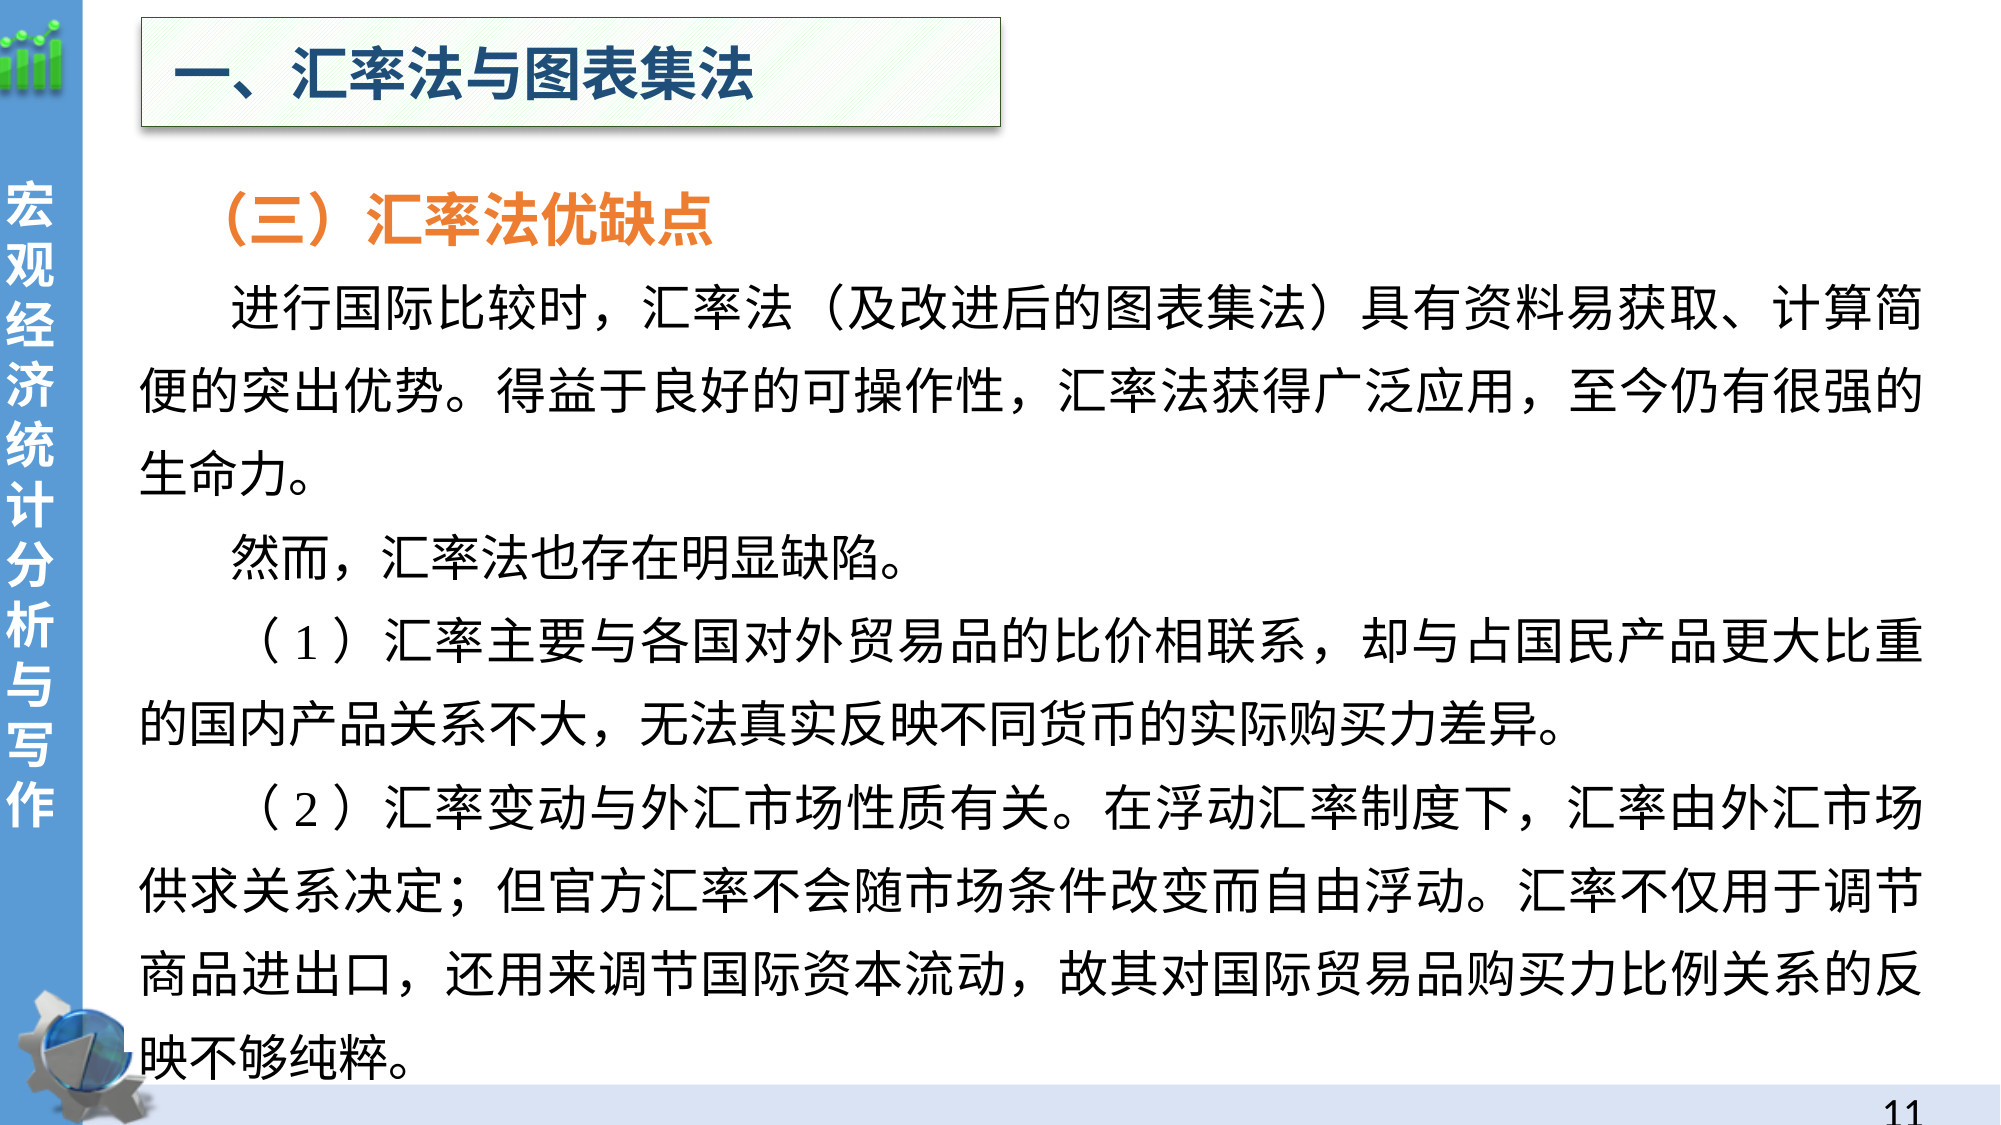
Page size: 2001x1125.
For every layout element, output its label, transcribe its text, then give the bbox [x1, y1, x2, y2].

text_box （三）汇率法优缺点 进行国际比较时，汇率法（及改进后的图表集法）具有资料易获取、计算简便的突出优势。得益于良好的可操作性，汇率法获得广泛应用，至今仍有很强的生命力。 然而，汇率法也存在明显缺陷。 （1）汇率主要与各国对外贸易品的比价相联系，却与占国民产品更大比重的国内产品关系不大，无法真实反映不同货币的实际购买力差异。 （2）汇率变动与外汇市场性质有关。在浮动汇率制度下，汇率由外汇市场供求关系决定；但官方汇率不会随市场条件改变而自由浮动。汇率不仅用于调节商品进出口，还用来调节国际资本流动，故其对国际贸易品购买力比例关系的反映不够纯粹。 [124, 140, 1940, 1053]
text_box 10 [1786, 1085, 1940, 1125]
text_box 一、汇率法与图表集法 [141, 17, 1000, 127]
picture [0, 0, 2001, 1125]
